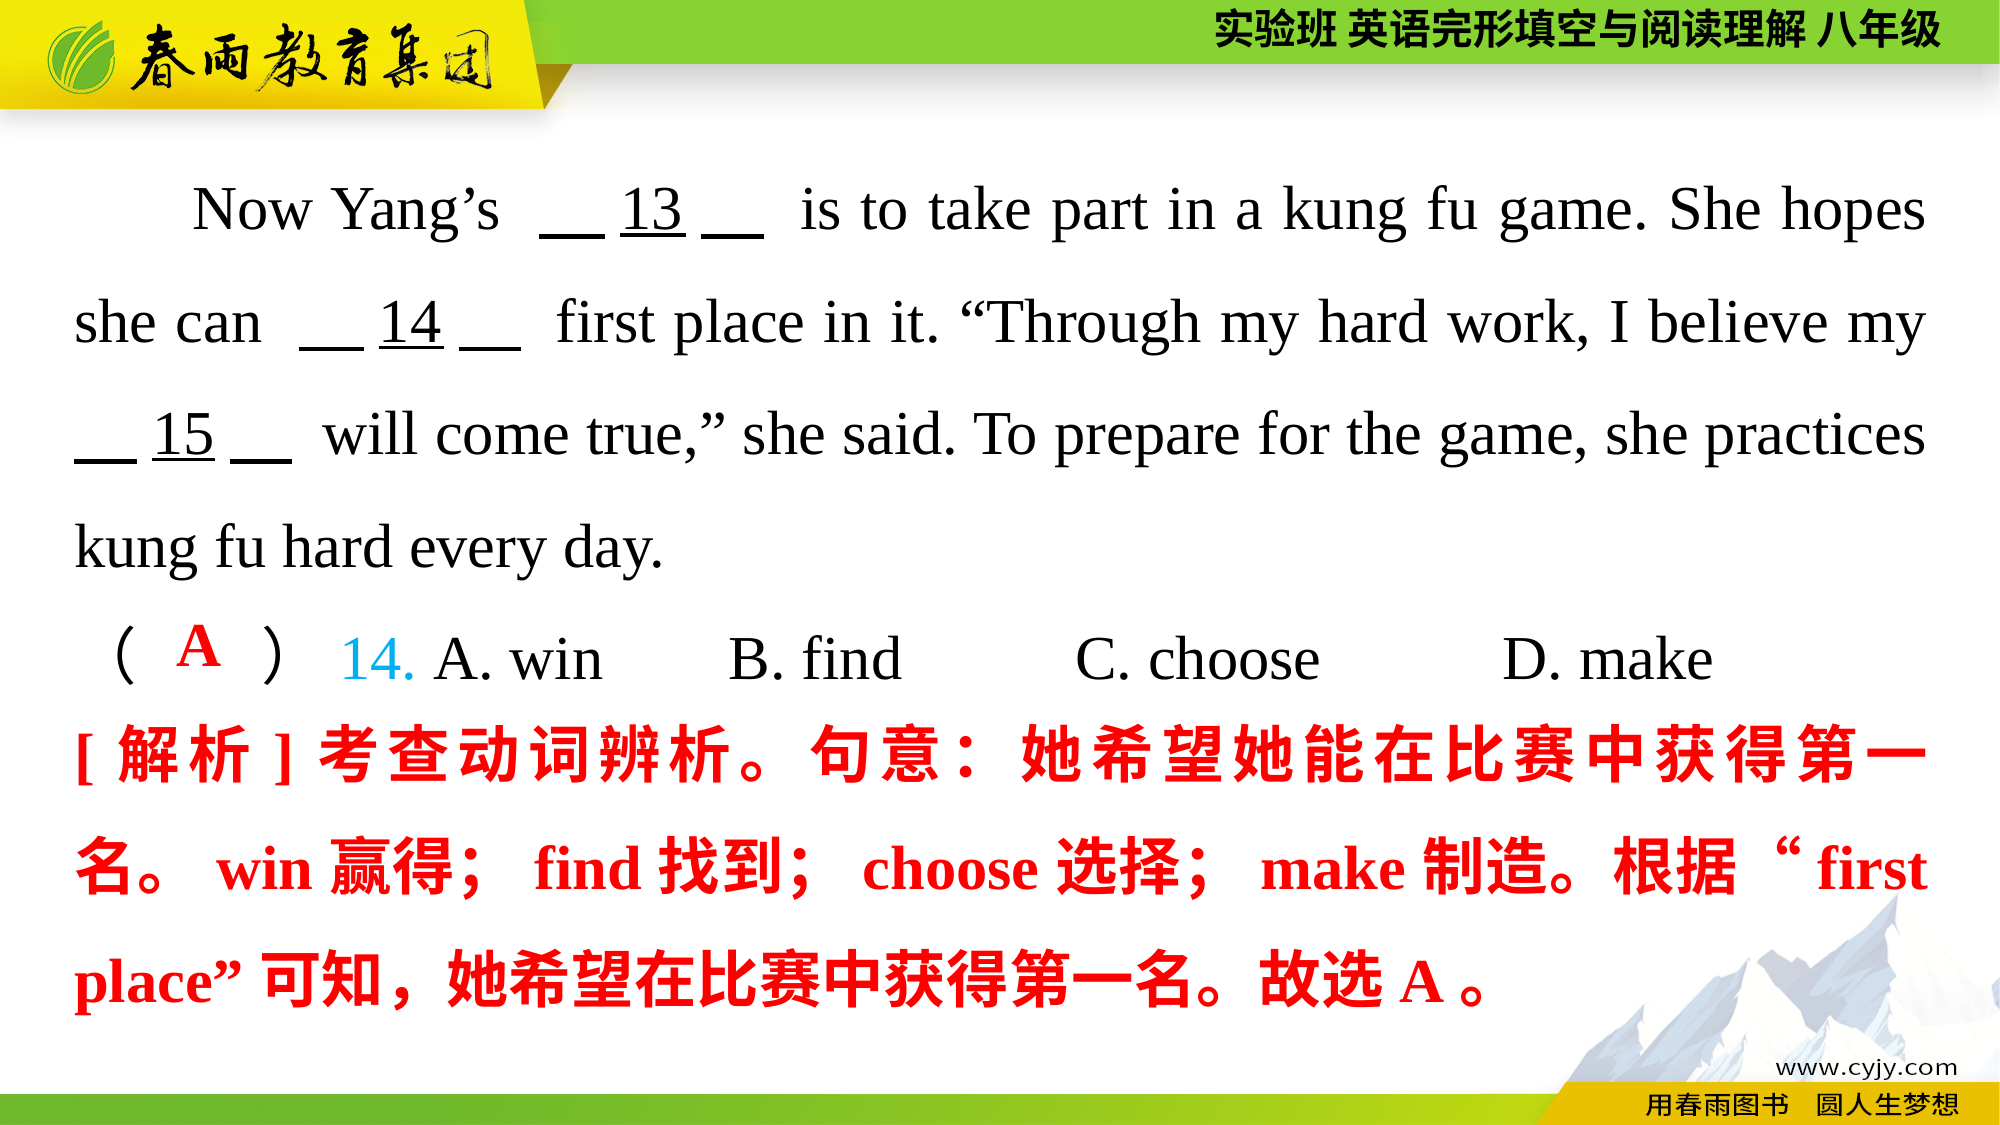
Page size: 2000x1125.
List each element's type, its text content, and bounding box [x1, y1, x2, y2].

text_box A [161, 597, 237, 669]
text_box （ ）14. A. win B. find C. choose D. make [59, 572, 1944, 669]
picture [0, 0, 2000, 1125]
list Now Yang’s 13 is to take part in a kung fu game. She hopes she can 14 first place in it. “Through my hard work, I believe my 15 will come true,” she said. To prepare for the game, she practices kung fu hard every day. [59, 122, 1944, 572]
text_box [解析]考查动词辨析。句意：她希望她能在比赛中获得第一名。win赢得；find找到；choose选择；make制造。根据“first place”可知，她希望在比赛中获得第一名。故选A。 [59, 669, 1944, 1022]
